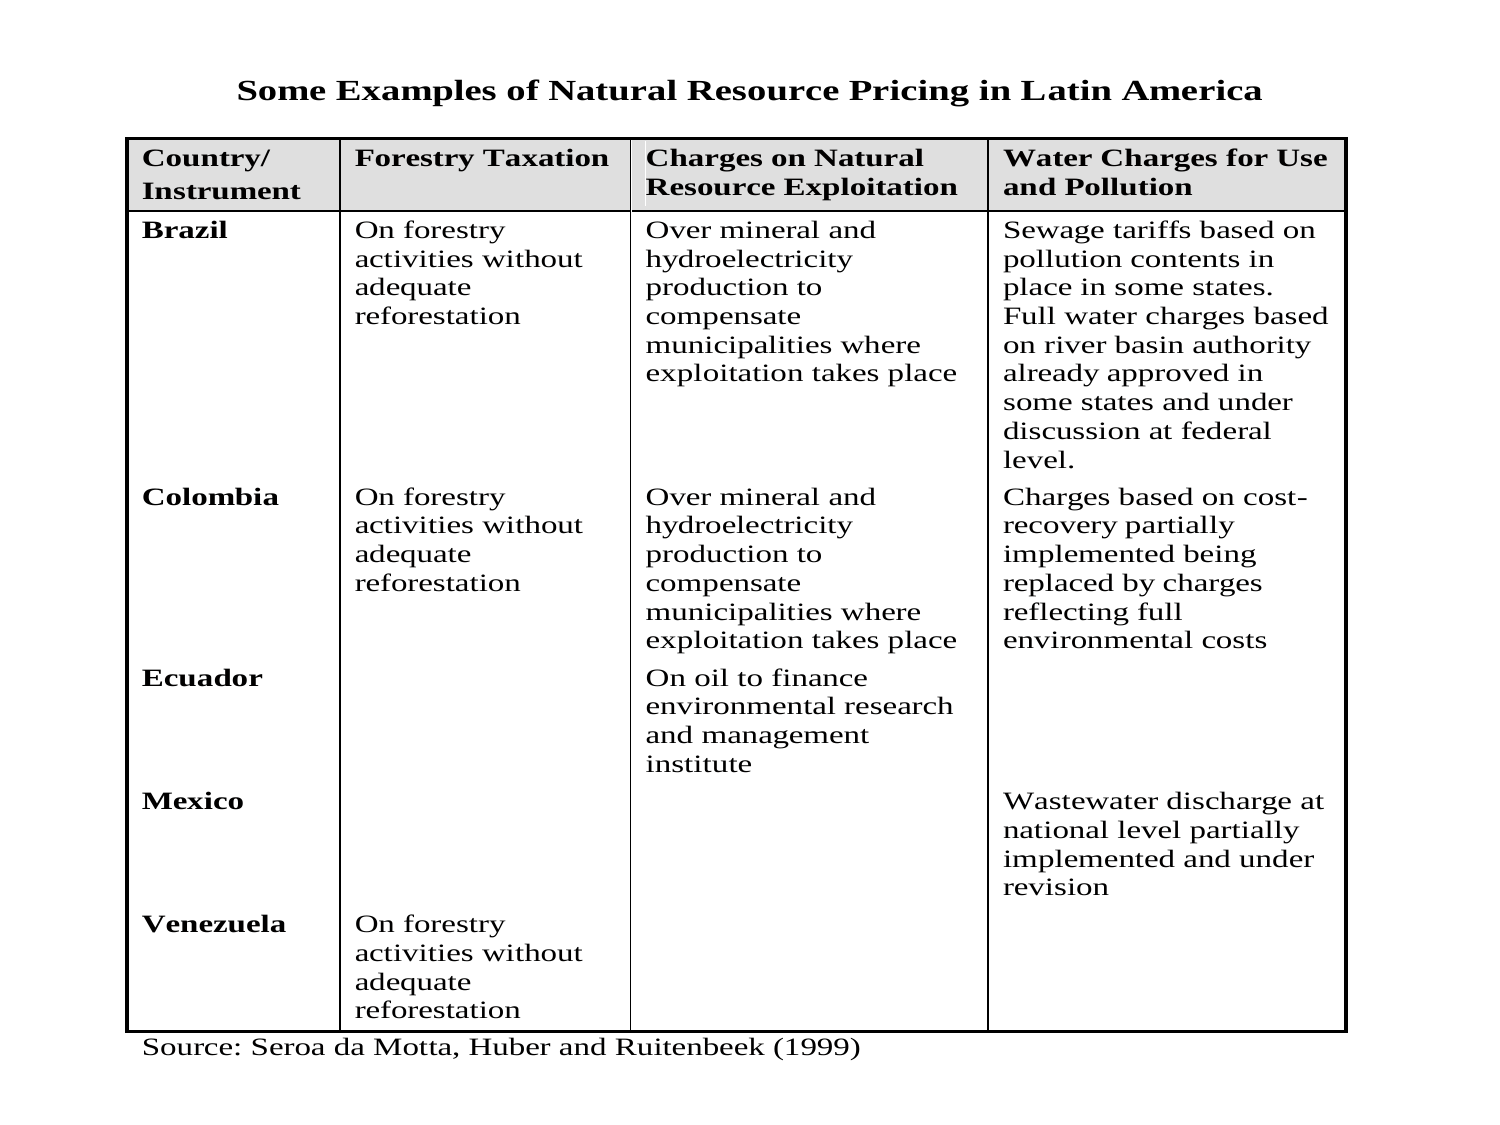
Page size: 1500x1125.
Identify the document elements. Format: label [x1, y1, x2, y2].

picture [124, 61, 1376, 1062]
